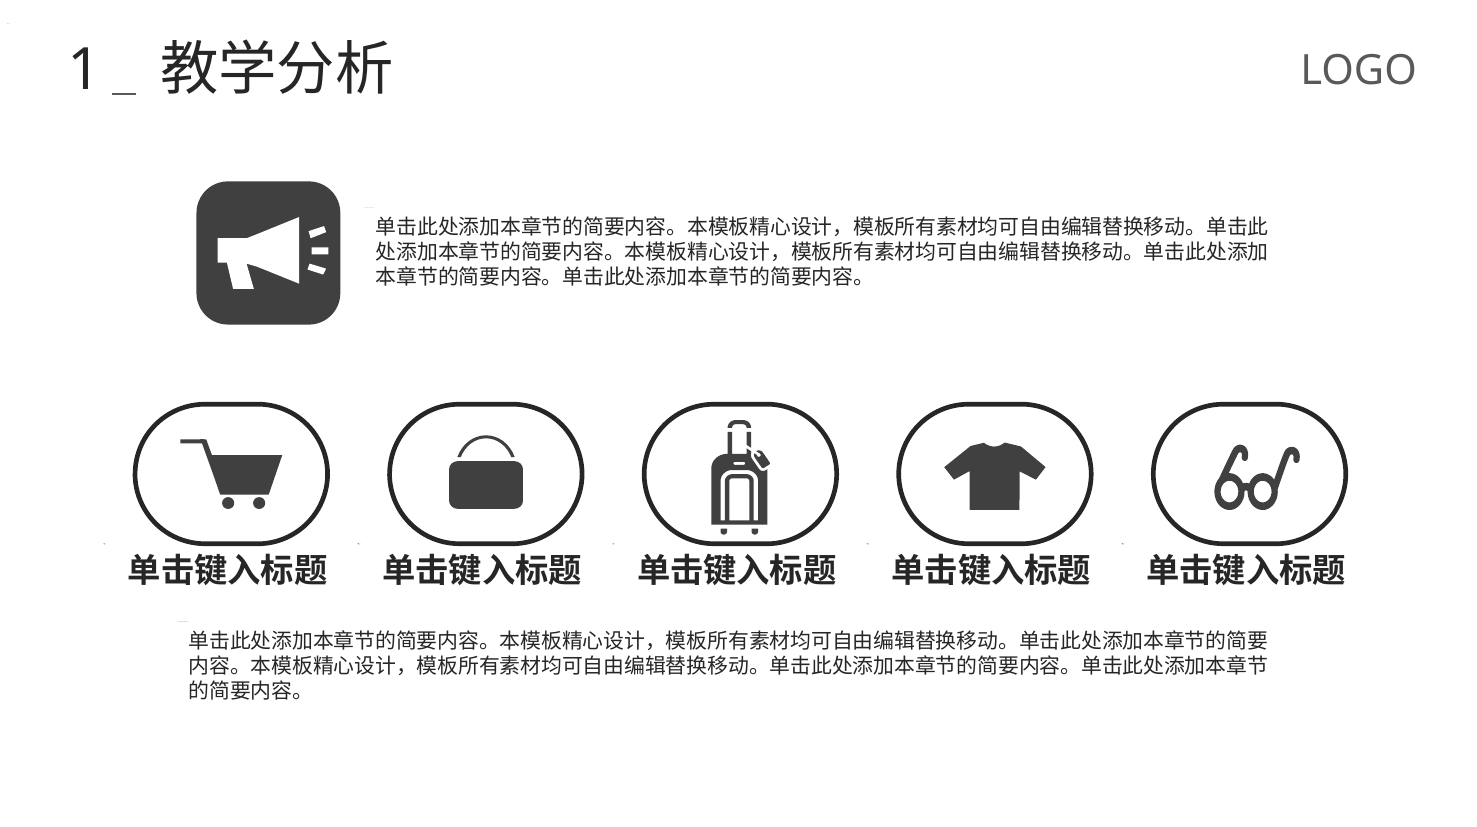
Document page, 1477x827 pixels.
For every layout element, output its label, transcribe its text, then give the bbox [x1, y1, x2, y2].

text_box [751, 528, 759, 535]
text_box 单击键入标题 [103, 543, 357, 595]
text_box 单击此处添加本章节的简要内容。本模板精心设计，模板所有素材均可自由编辑替换移动。单击此处添加本章节的简要内容。本模板精心设计，模板所有素材均可自由编辑替换移动。单击此处添加本章节的简要内容。单击此处添加本章节的简要内容。 [364, 207, 1290, 294]
text_box 1 教学分析 [5, 23, 455, 109]
text_box [1214, 444, 1300, 511]
text_box [447, 433, 526, 511]
text_box [896, 402, 1094, 543]
text_box [308, 226, 327, 239]
text_box [727, 420, 752, 428]
text_box [217, 216, 300, 289]
text_box [642, 402, 839, 543]
text_box [944, 442, 1046, 510]
text_box [307, 263, 327, 275]
text_box 单击键入标题 [866, 543, 1121, 595]
text_box [754, 450, 770, 469]
text_box 单击键入标题 [1121, 543, 1379, 595]
text_box LOGO [1256, 35, 1461, 101]
text_box [194, 179, 343, 327]
text_box 单击键入标题 [612, 543, 866, 595]
text_box [387, 402, 585, 543]
text_box [1151, 402, 1348, 543]
text_box 单击此处添加本章节的简要内容。本模板精心设计，模板所有素材均可自由编辑替换移动。单击此处添加本章节的简要内容。本模板精心设计，模板所有素材均可自由编辑替换移动。单击此处添加本章节的简要内容。单击此处添加本章节的简要内容。 [177, 621, 1299, 708]
text_box [178, 436, 285, 511]
text_box [132, 402, 330, 543]
text_box 单击键入标题 [357, 543, 612, 595]
text_box [720, 528, 728, 535]
text_box [311, 247, 329, 255]
text_box [711, 431, 768, 525]
